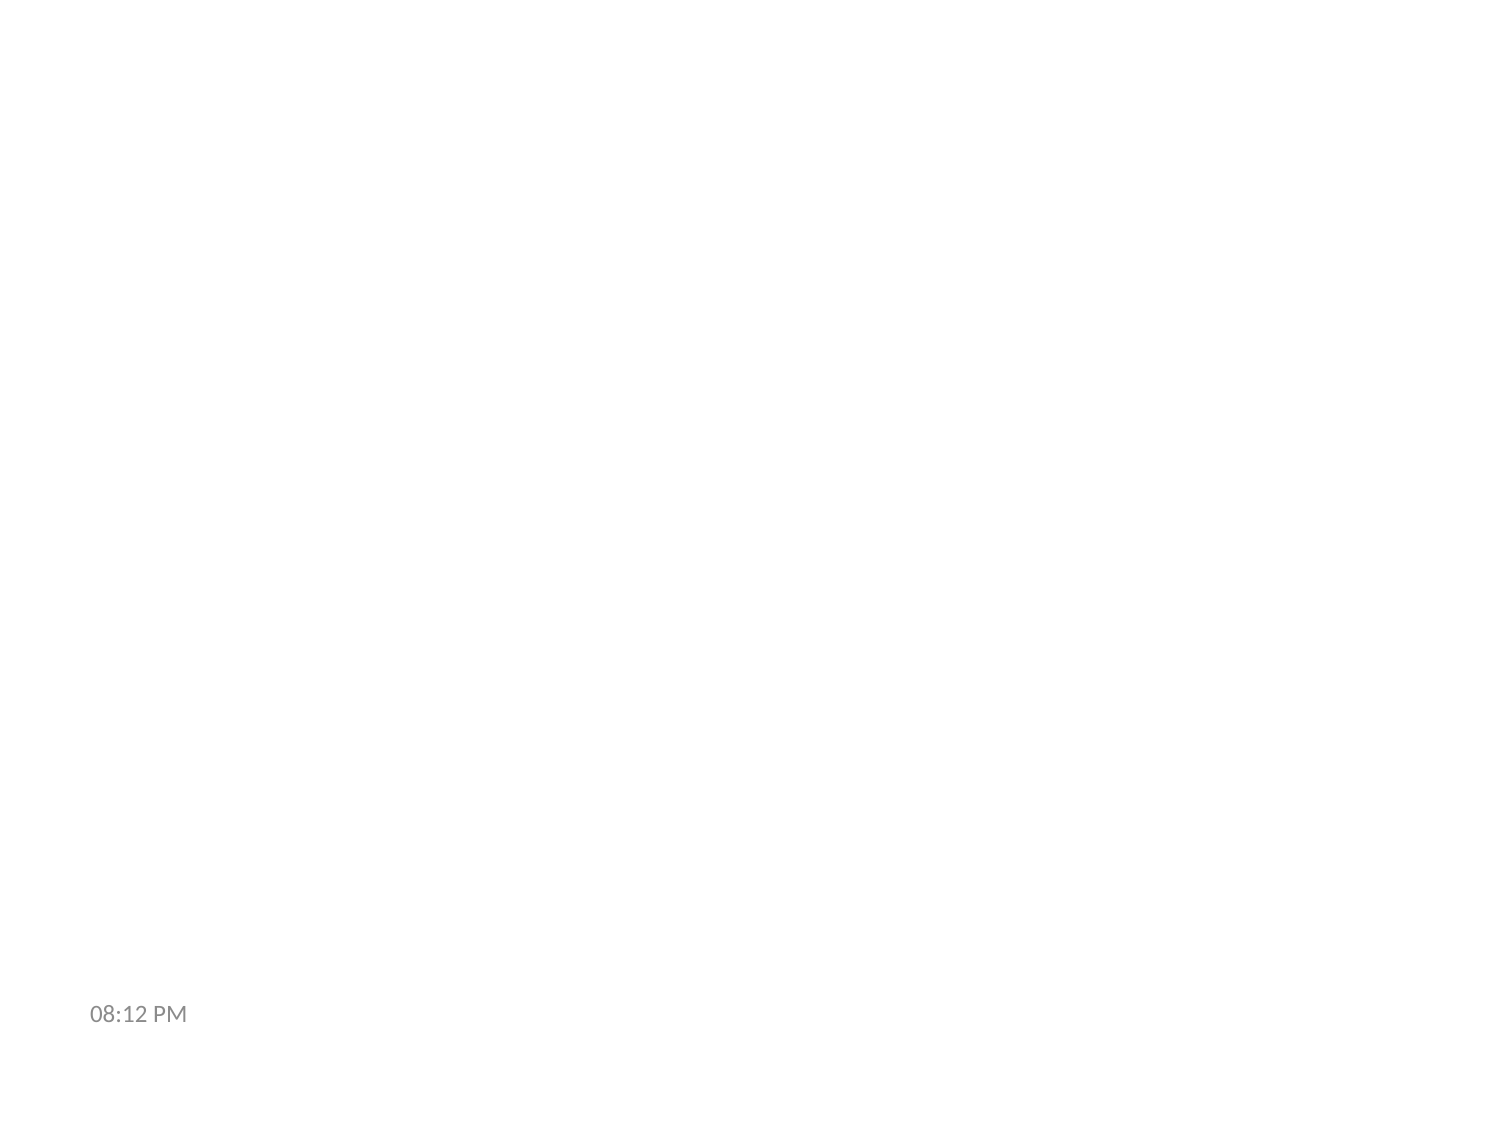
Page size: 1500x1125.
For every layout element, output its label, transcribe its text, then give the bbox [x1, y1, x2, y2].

text_box 3:35 PM [75, 982, 425, 1043]
